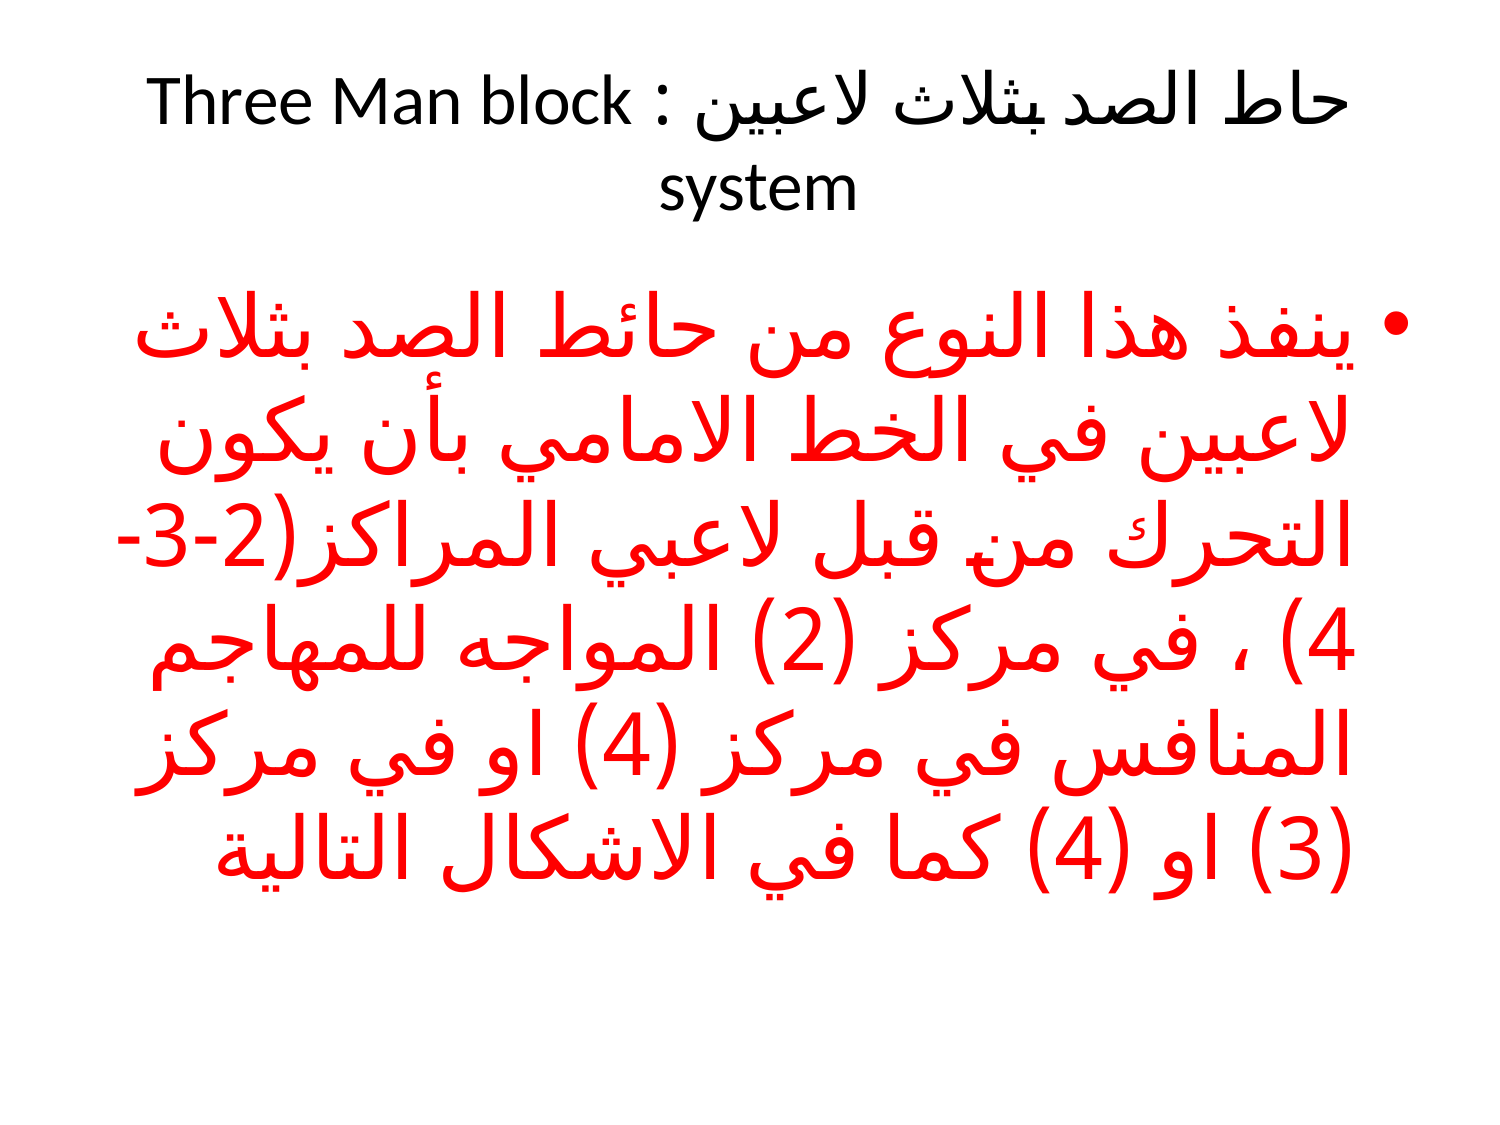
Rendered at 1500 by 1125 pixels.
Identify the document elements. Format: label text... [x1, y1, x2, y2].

list ينفذ هذا النوع من حائط الصد بثلاث لاعبين في الخط الامامي بأن يكون التحرك من قبل لاعبي المراكز(2-3-4) ، في مركز (2) المواجه للمهاجم المنافس في مركز (4) او في مركز (3) او (4) كما في الاشكال التالية [75, 262, 1425, 1005]
title حاط الصد بثلاث لاعبين : Three Man block system [75, 45, 1425, 233]
